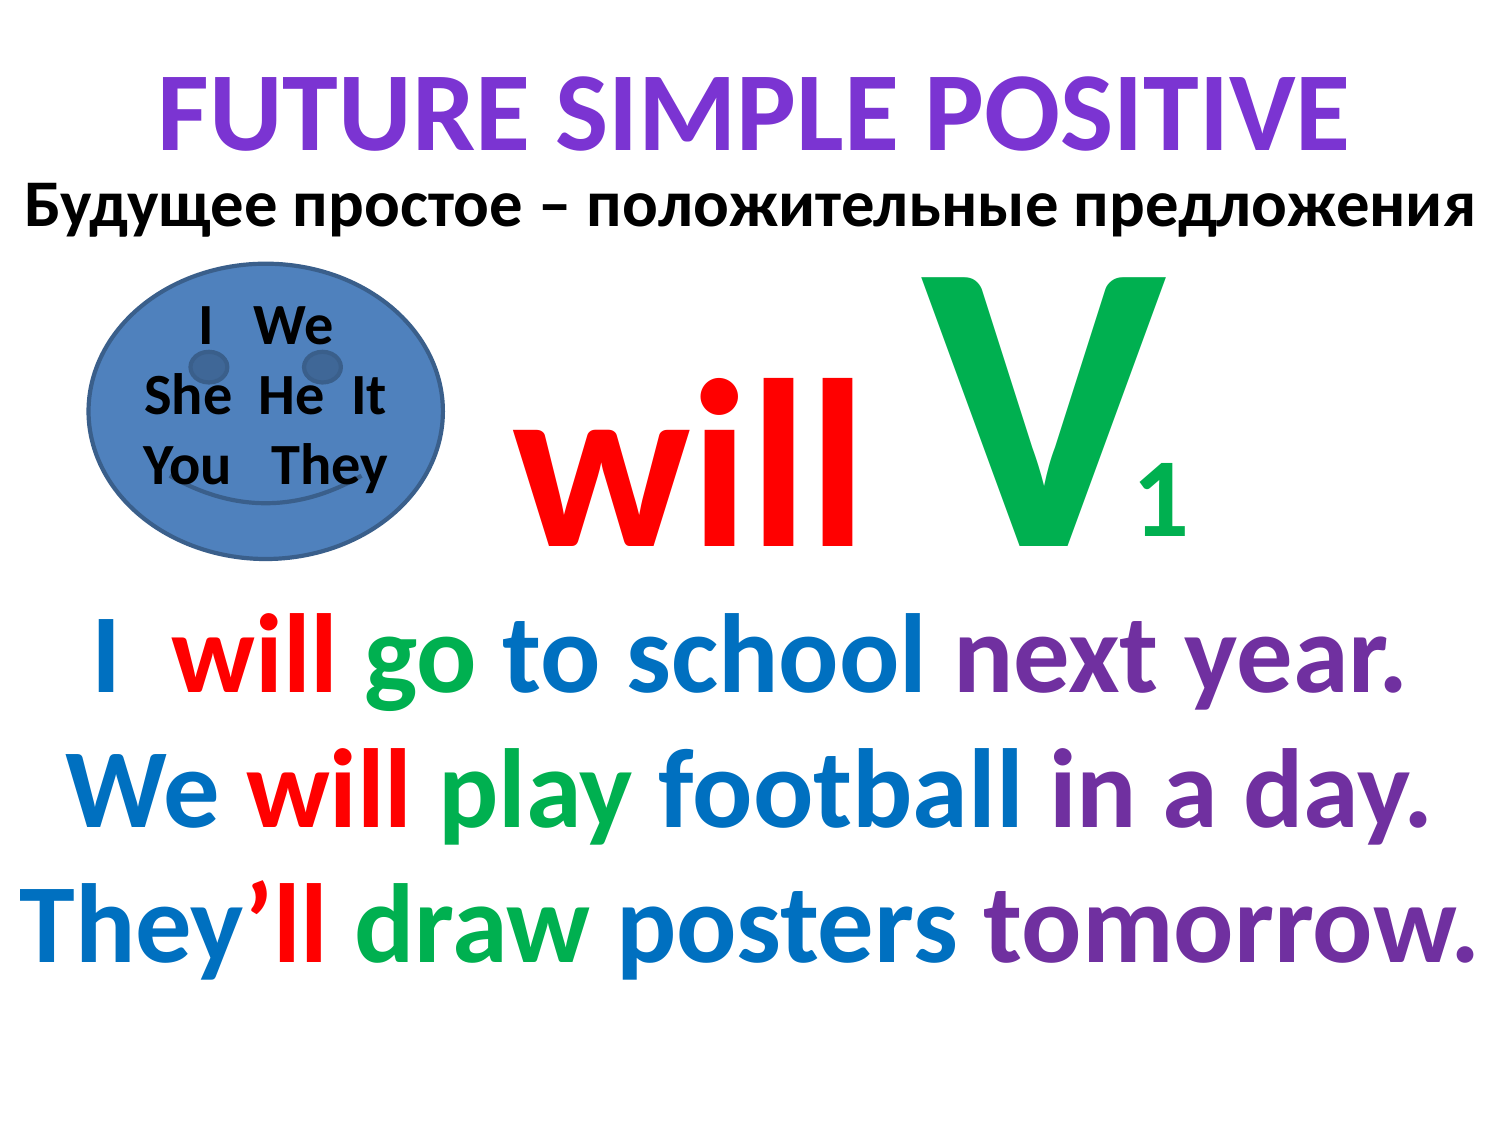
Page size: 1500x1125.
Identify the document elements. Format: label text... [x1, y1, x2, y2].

text_box FUTURE SIMPLE positive [142, 30, 1368, 152]
text_box Будущее простое – положительные предложения [9, 152, 1500, 248]
text_box I We She He It You They [82, 278, 449, 504]
text_box will V [395, 248, 1284, 572]
text_box I will go to school next year. We will play football in a day. They’ll draw posters tomorrow. [0, 572, 1500, 1125]
text_box [124, 504, 395, 562]
text_box 1 [1088, 416, 1234, 567]
text_box [184, 261, 348, 278]
